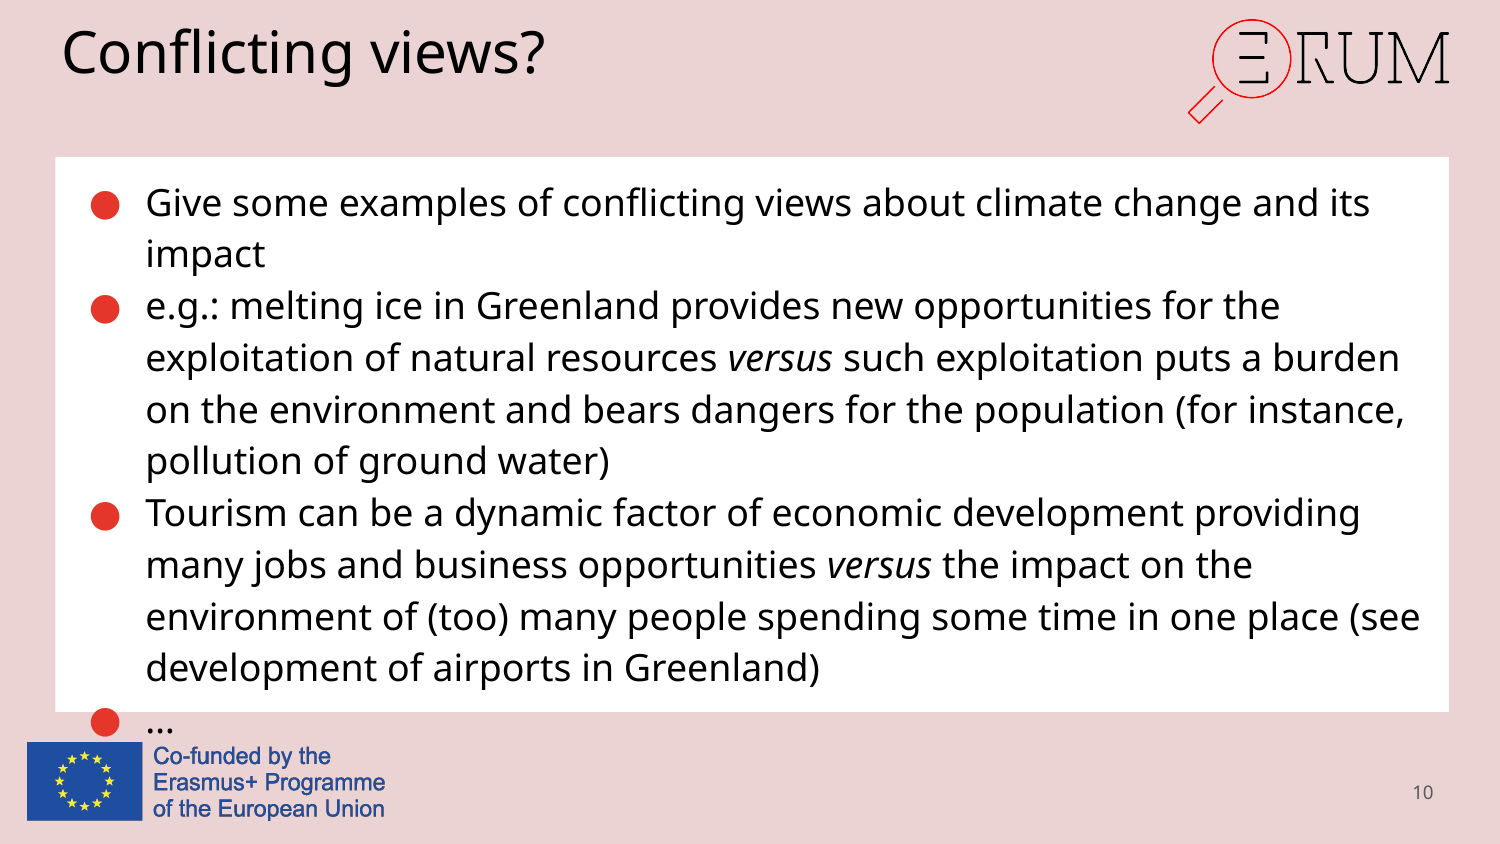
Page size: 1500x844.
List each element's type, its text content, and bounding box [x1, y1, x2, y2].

list Give some examples of conflicting views about climate change and its impact e.g.: melting ice in Greenland provides new opportunities for the exploitation of natural resources versus such exploitation puts a burden on the environment and bears dangers for the population (for instance, pollution of ground water) Tourism can be a dynamic factor of economic development providing many jobs and business opportunities versus the impact on the environment of (too) many people spending some time in one place (see development of airports in Greenland) … [55, 156, 1449, 712]
title Conflicting views? [46, 0, 1162, 94]
picture [1136, 0, 1500, 137]
picture [27, 742, 385, 821]
slide_number 10 [1358, 761, 1449, 826]
